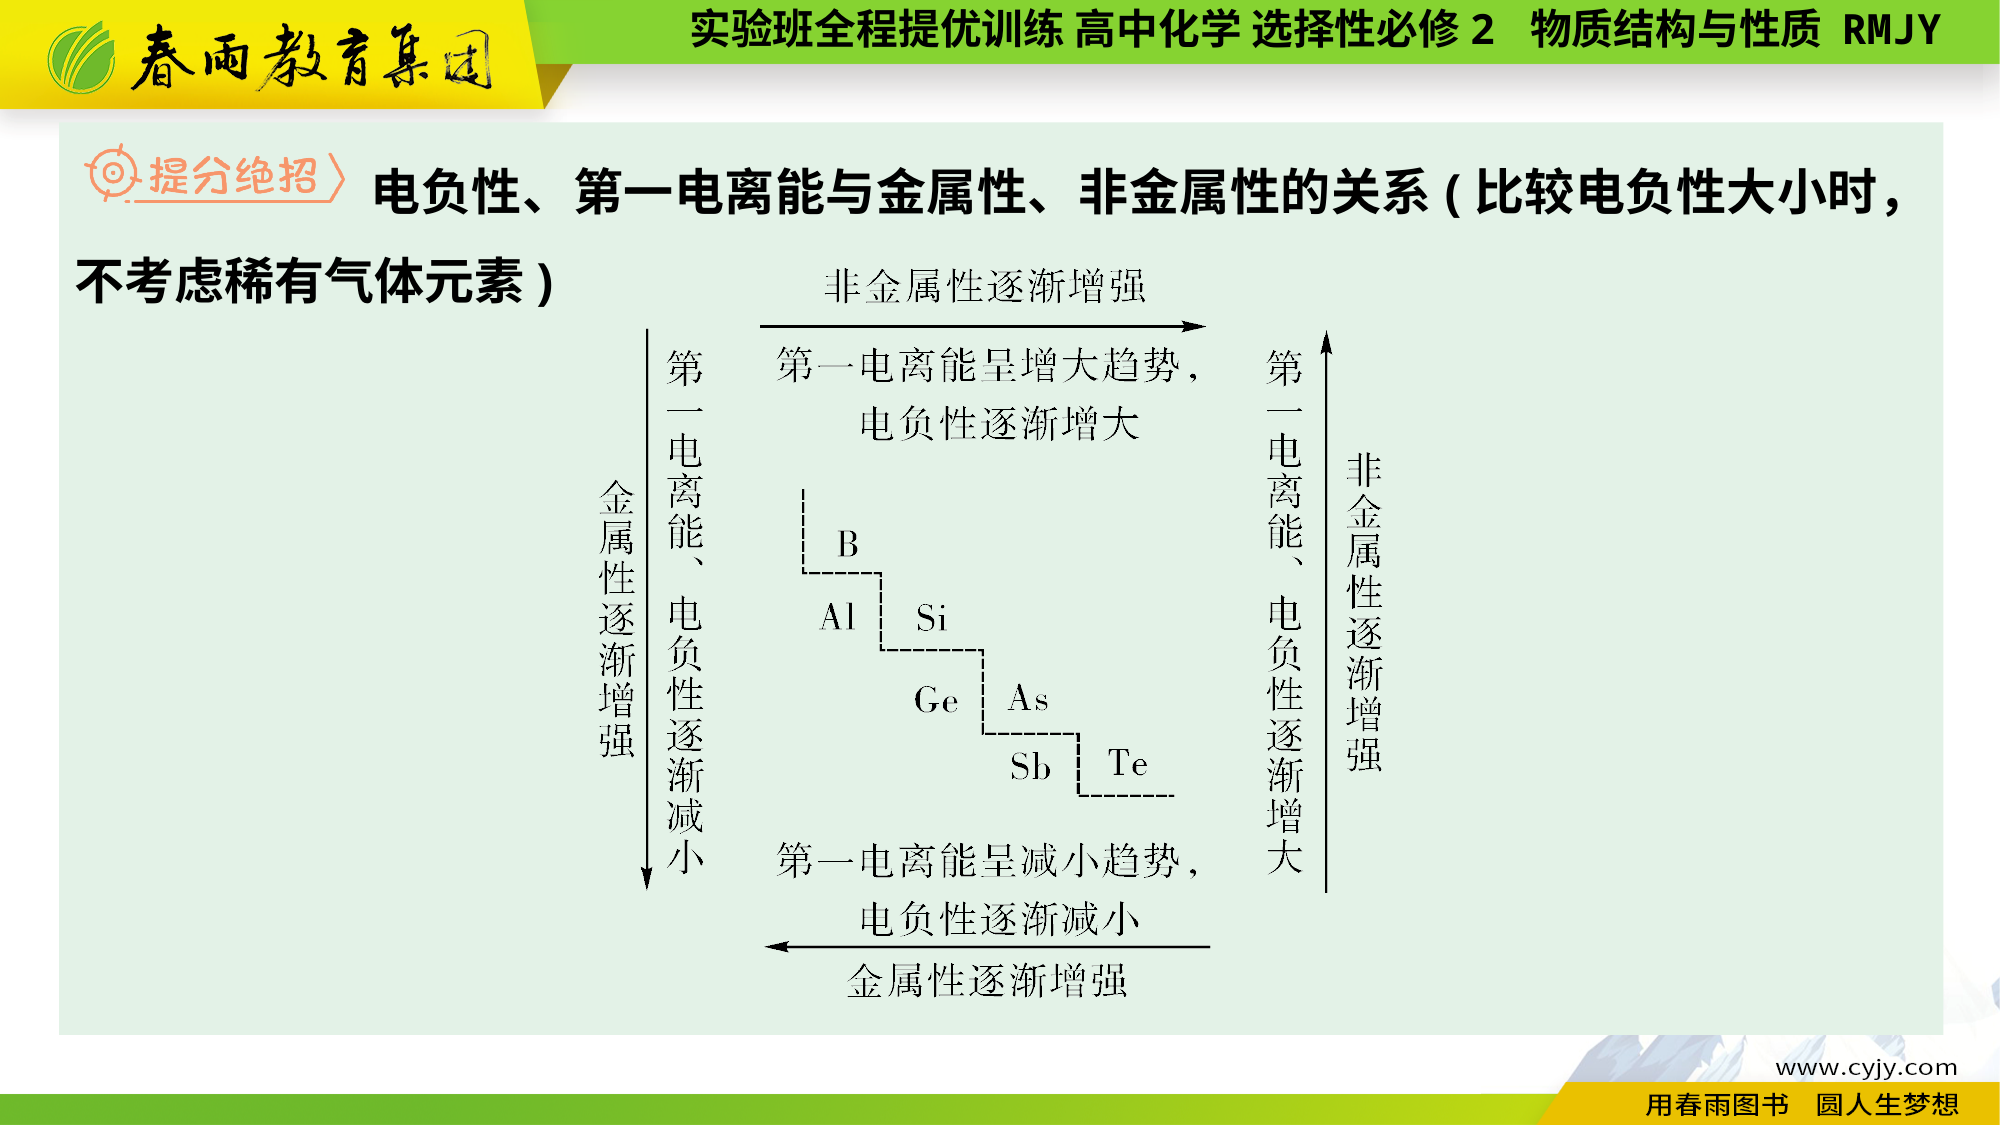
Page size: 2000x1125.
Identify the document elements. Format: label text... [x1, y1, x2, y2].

list 电负性、第一电离能与金属性、非金属性的关系(比较电负性大小时，不考虑稀有气体元素) [59, 122, 1944, 1035]
picture [0, 0, 2000, 1125]
